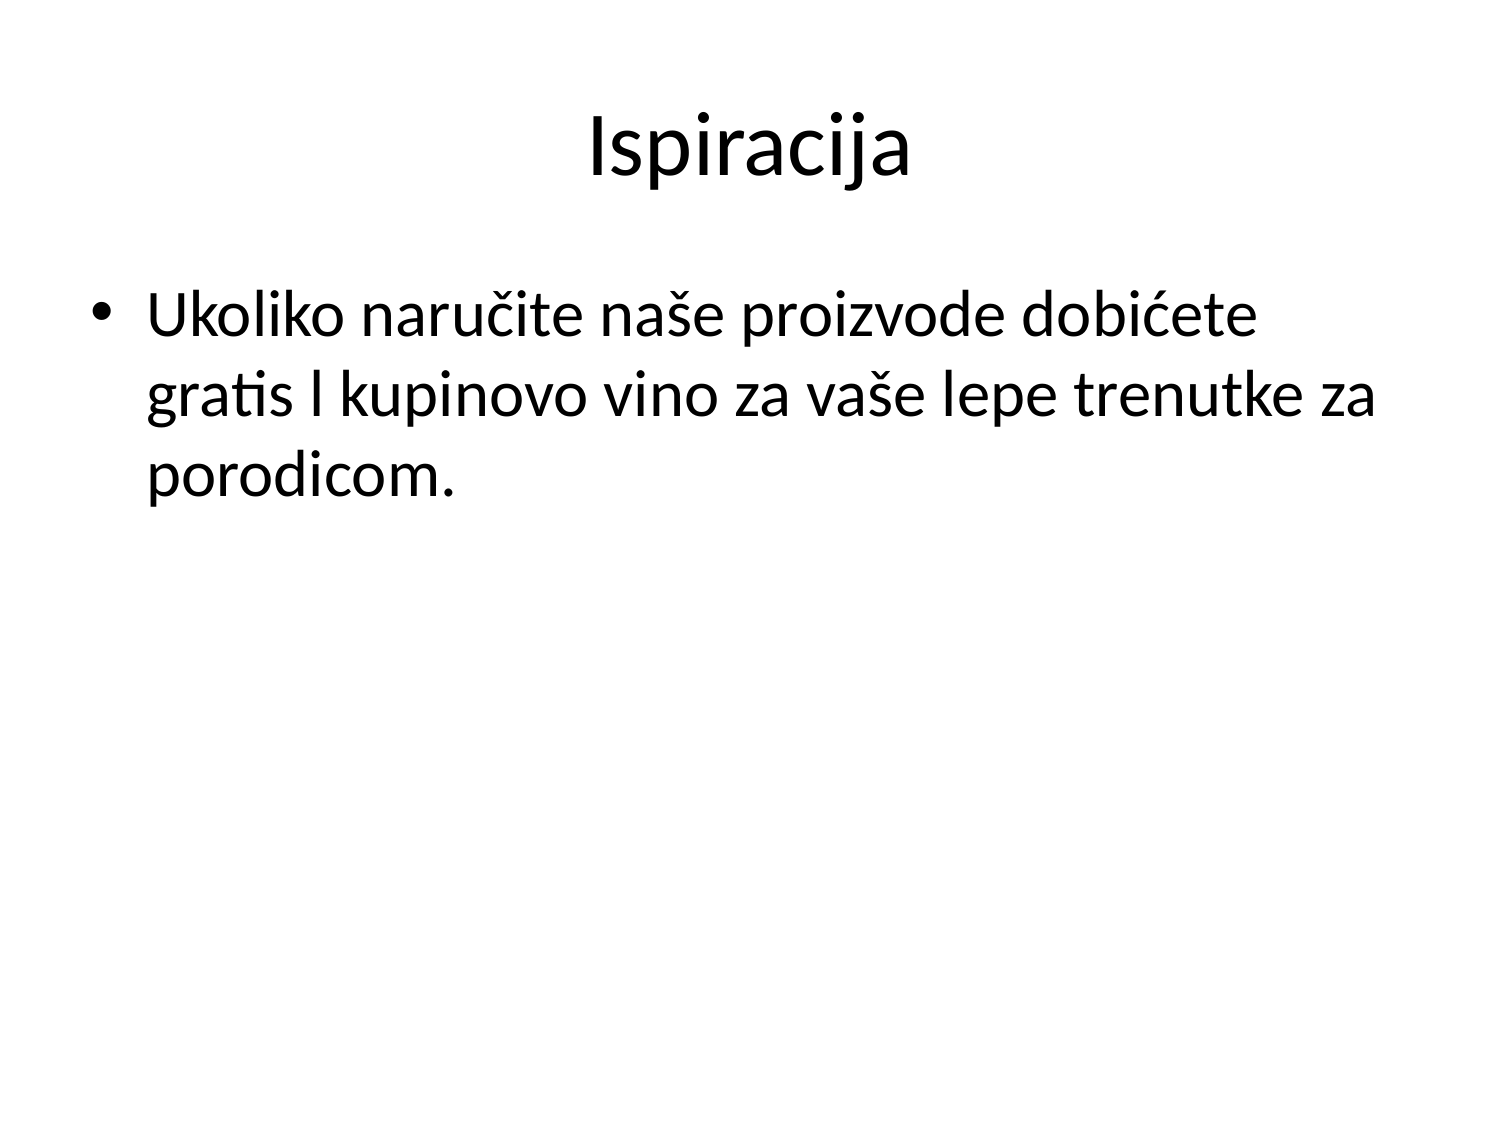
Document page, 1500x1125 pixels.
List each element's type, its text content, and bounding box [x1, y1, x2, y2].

list Ukoliko naručite naše proizvode dobićete gratis l kupinovo vino za vaše lepe trenutke za porodicom. [75, 262, 1425, 1005]
title Ispiracija [75, 45, 1425, 233]
